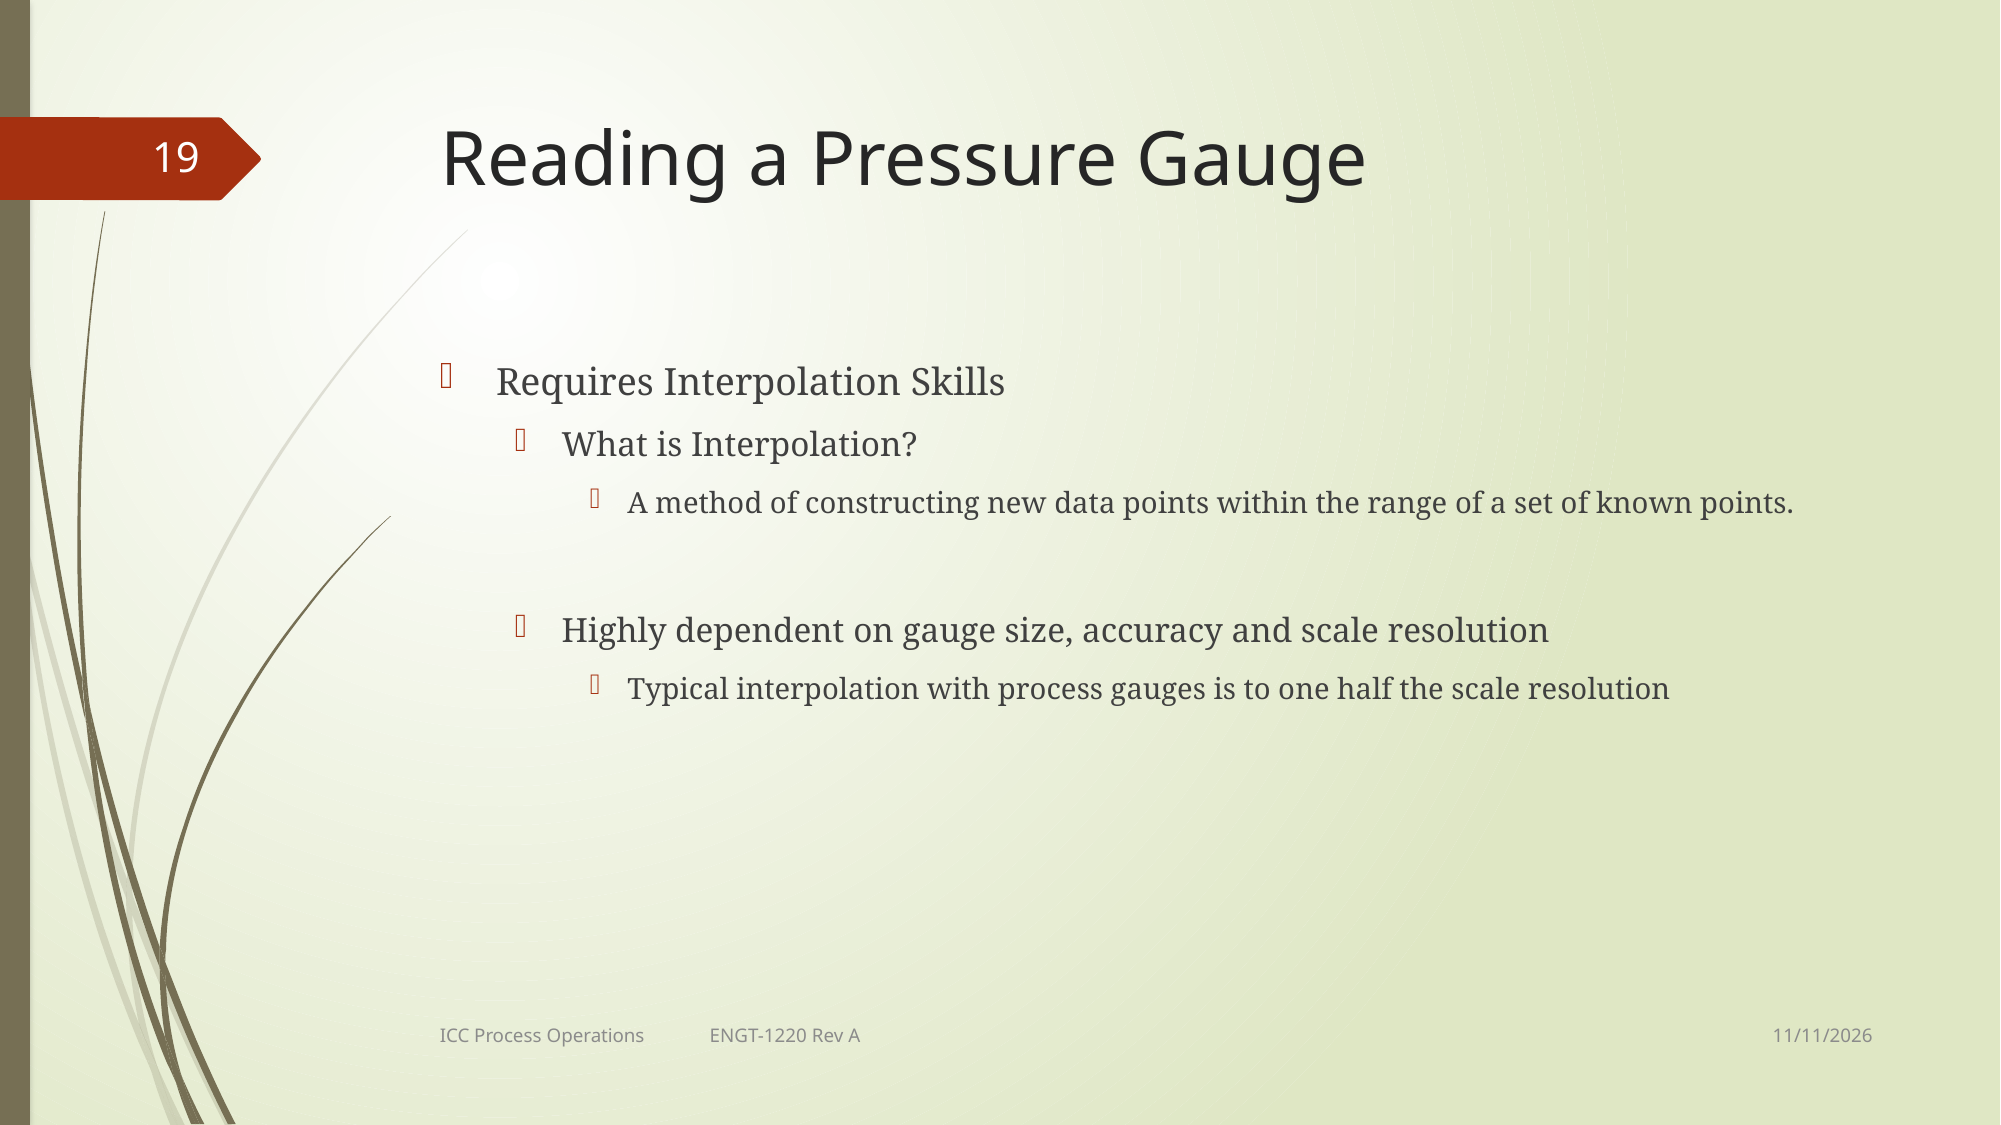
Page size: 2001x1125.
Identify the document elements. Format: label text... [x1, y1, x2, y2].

footer ICC Process Operations ENGT-1220 Rev A [424, 1006, 1675, 1067]
list Requires Interpolation Skills What is Interpolation? A method of constructing new data points within the range of a set of known points. Highly dependent on gauge size, accuracy and scale resolution Typical interpolation with process gauges is to one half the scale resolution [424, 350, 1888, 970]
slide_number 19 [87, 129, 216, 190]
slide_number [1699, 1005, 1888, 1067]
title Reading a Pressure Gauge [425, 102, 1888, 231]
